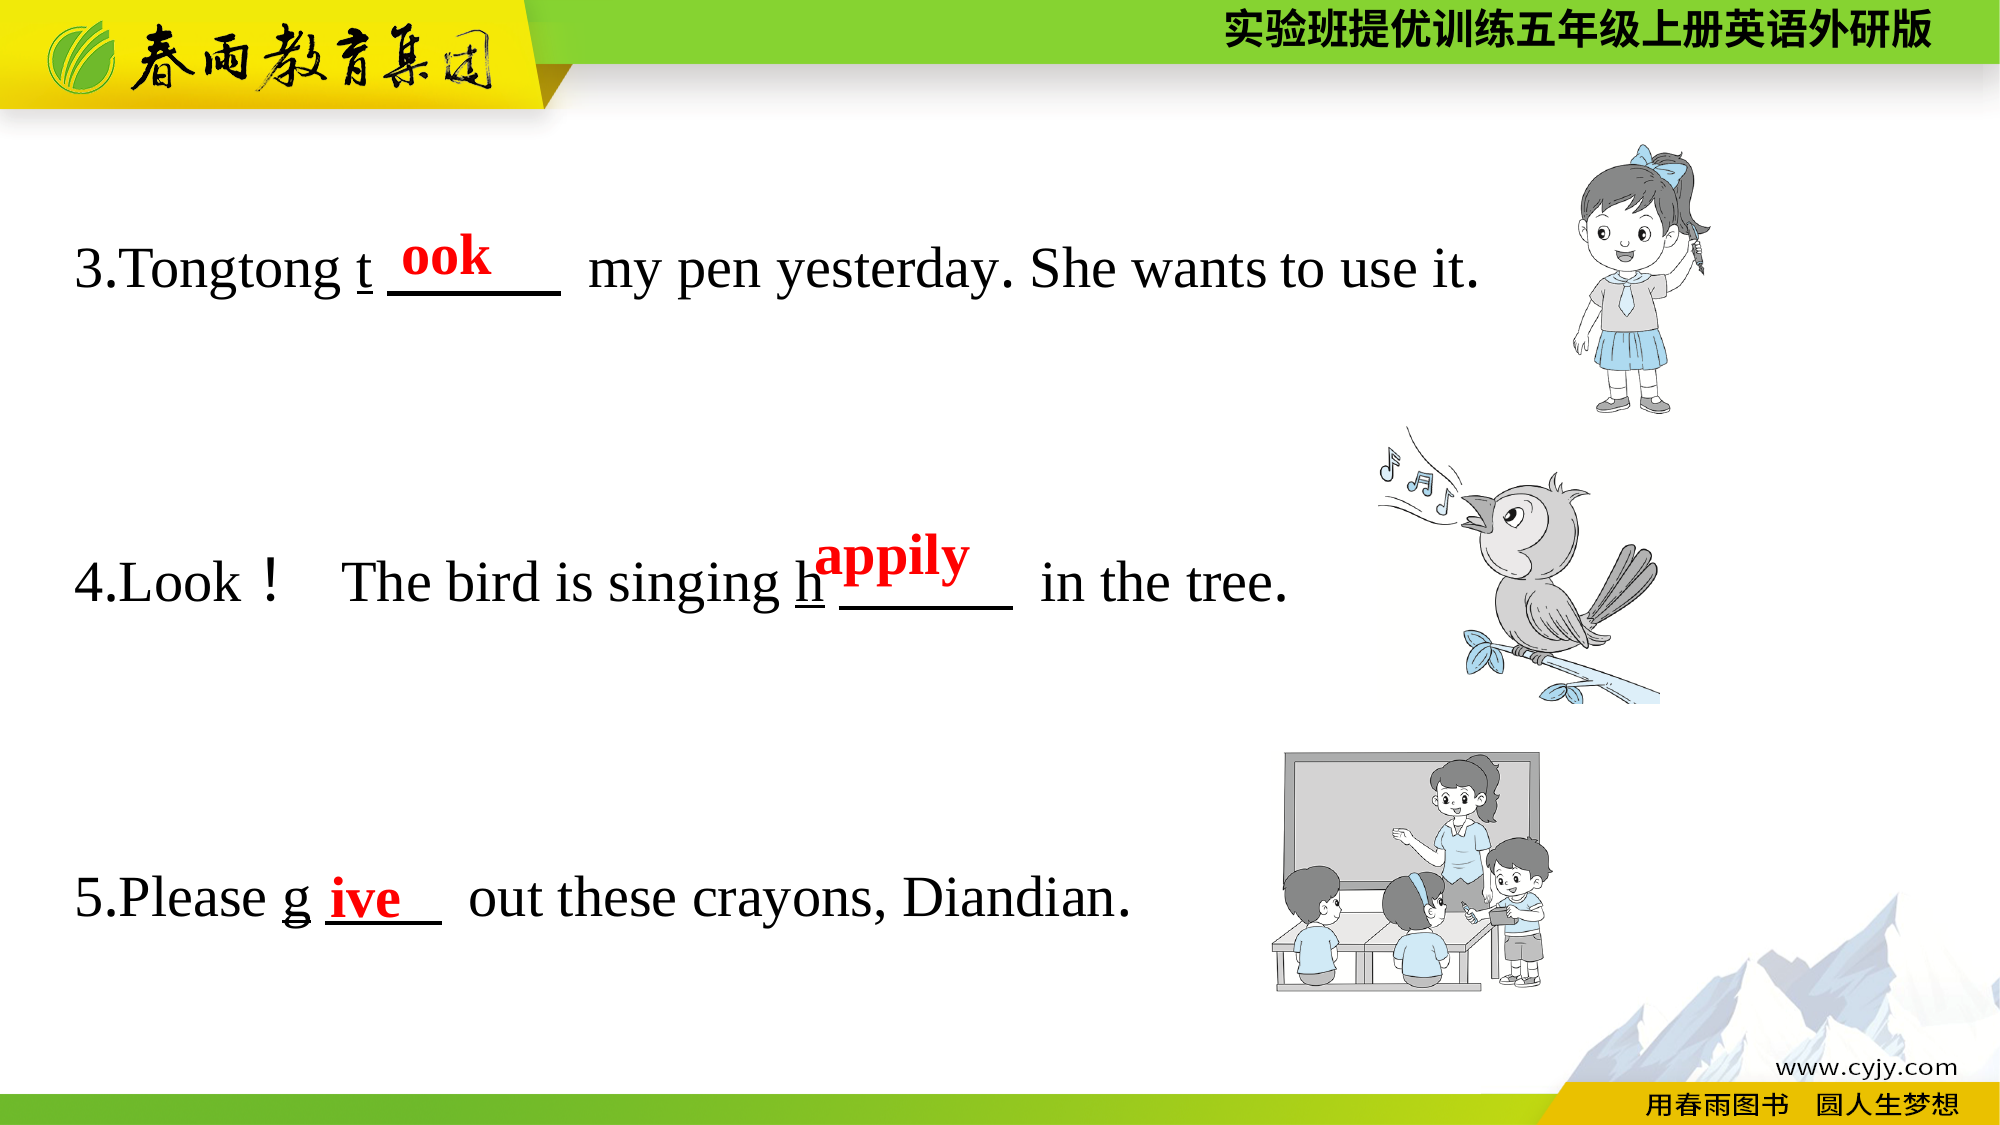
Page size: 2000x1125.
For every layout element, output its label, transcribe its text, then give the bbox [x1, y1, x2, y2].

text_box appily [799, 508, 986, 594]
text_box ook [386, 209, 507, 294]
picture [0, 0, 2000, 1125]
text_box ive [315, 816, 417, 937]
list 3.Tongtong t my pen yesterday. She wants to use it. 4.Look！ The bird is singing h in the tree. 5.Please g out these crayons, Diandian. [59, 186, 1944, 944]
